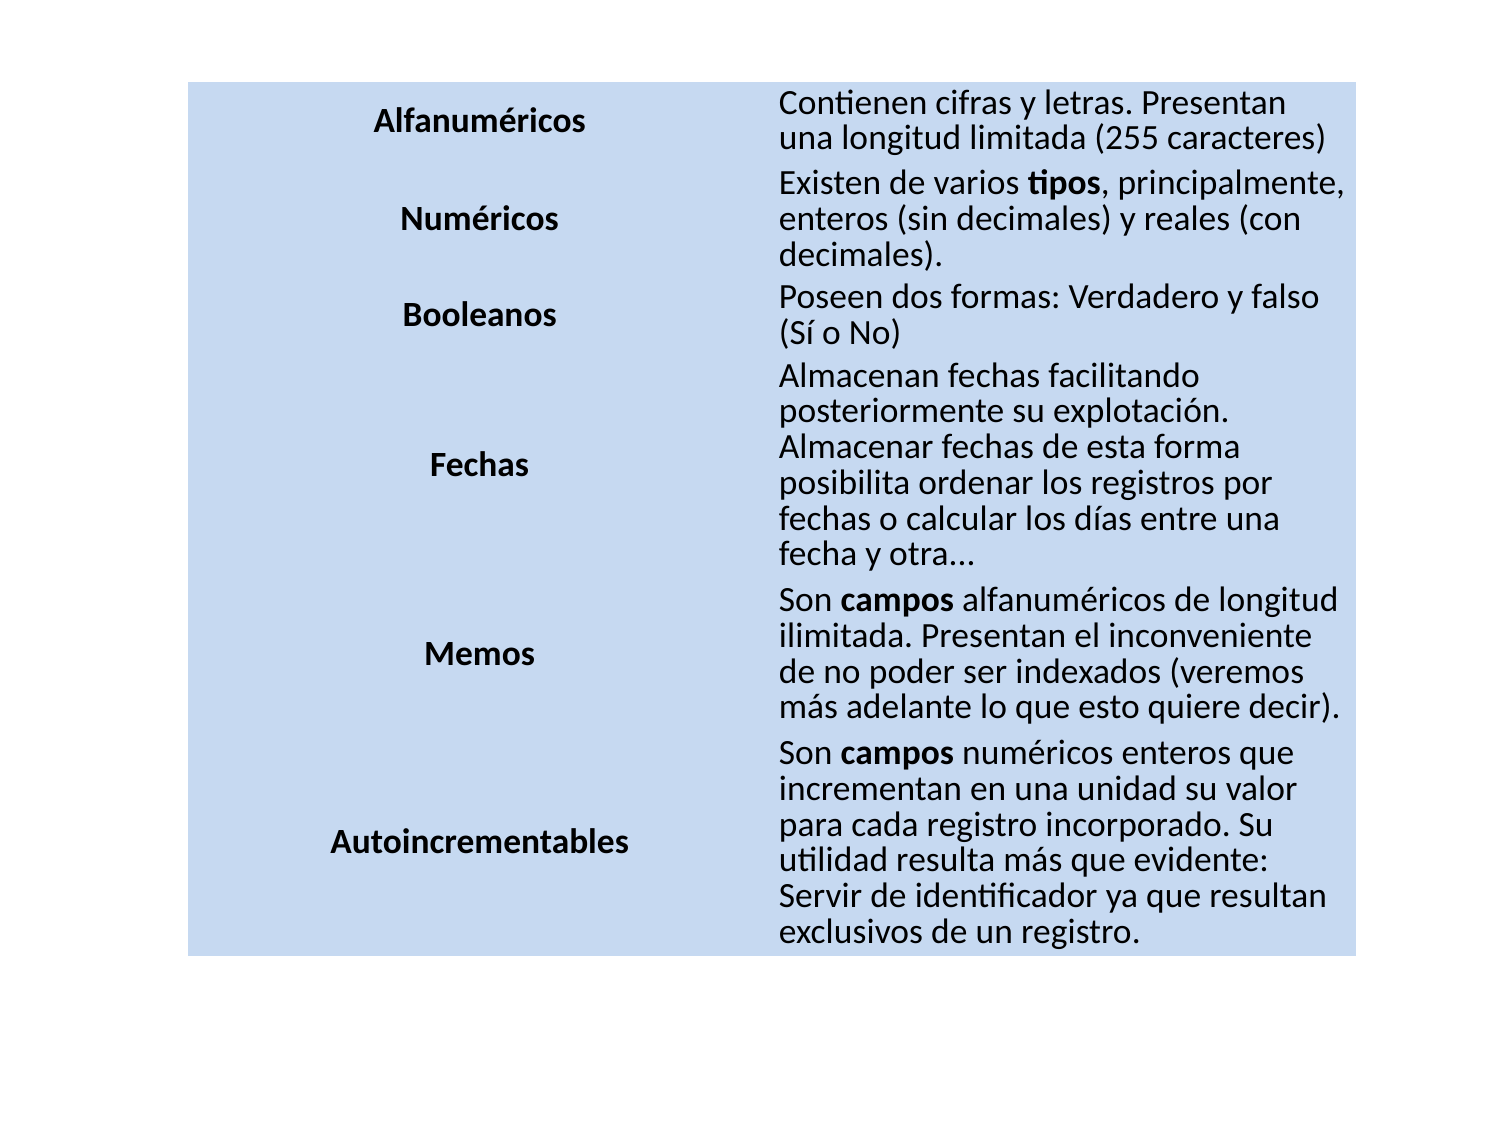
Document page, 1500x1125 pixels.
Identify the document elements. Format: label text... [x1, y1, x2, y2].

table_cell Poseen dos formas: Verdadero y falso (Sí o No) [772, 278, 1356, 357]
table_cell Existen de varios tipos, principalmente, enteros (sin decimales) y reales (con decimales). [772, 164, 1356, 278]
table_cell Autoincrementables [188, 734, 772, 956]
table_cell Booleanos [188, 278, 772, 357]
table_cell Memos [188, 578, 772, 734]
table_cell Son campos numéricos enteros que incrementan en una unidad su valor para cada registro incorporado. Su utilidad resulta más que evidente: Servir de identificador ya que resultan exclusivos de un registro. [772, 734, 1356, 956]
table_header Alfanuméricos [188, 82, 772, 164]
table_cell Numéricos [188, 164, 772, 278]
table_cell Fechas [188, 357, 772, 578]
table_cell Almacenan fechas facilitando posteriormente su explotación. Almacenar fechas de esta forma posibilita ordenar los registros por fechas o calcular los días entre una fecha y otra... [772, 357, 1356, 578]
table_header Contienen cifras y letras. Presentan una longitud limitada (255 caracteres) [772, 82, 1356, 164]
table_cell Son campos alfanuméricos de longitud ilimitada. Presentan el inconveniente de no poder ser indexados (veremos más adelante lo que esto quiere decir). [772, 578, 1356, 734]
